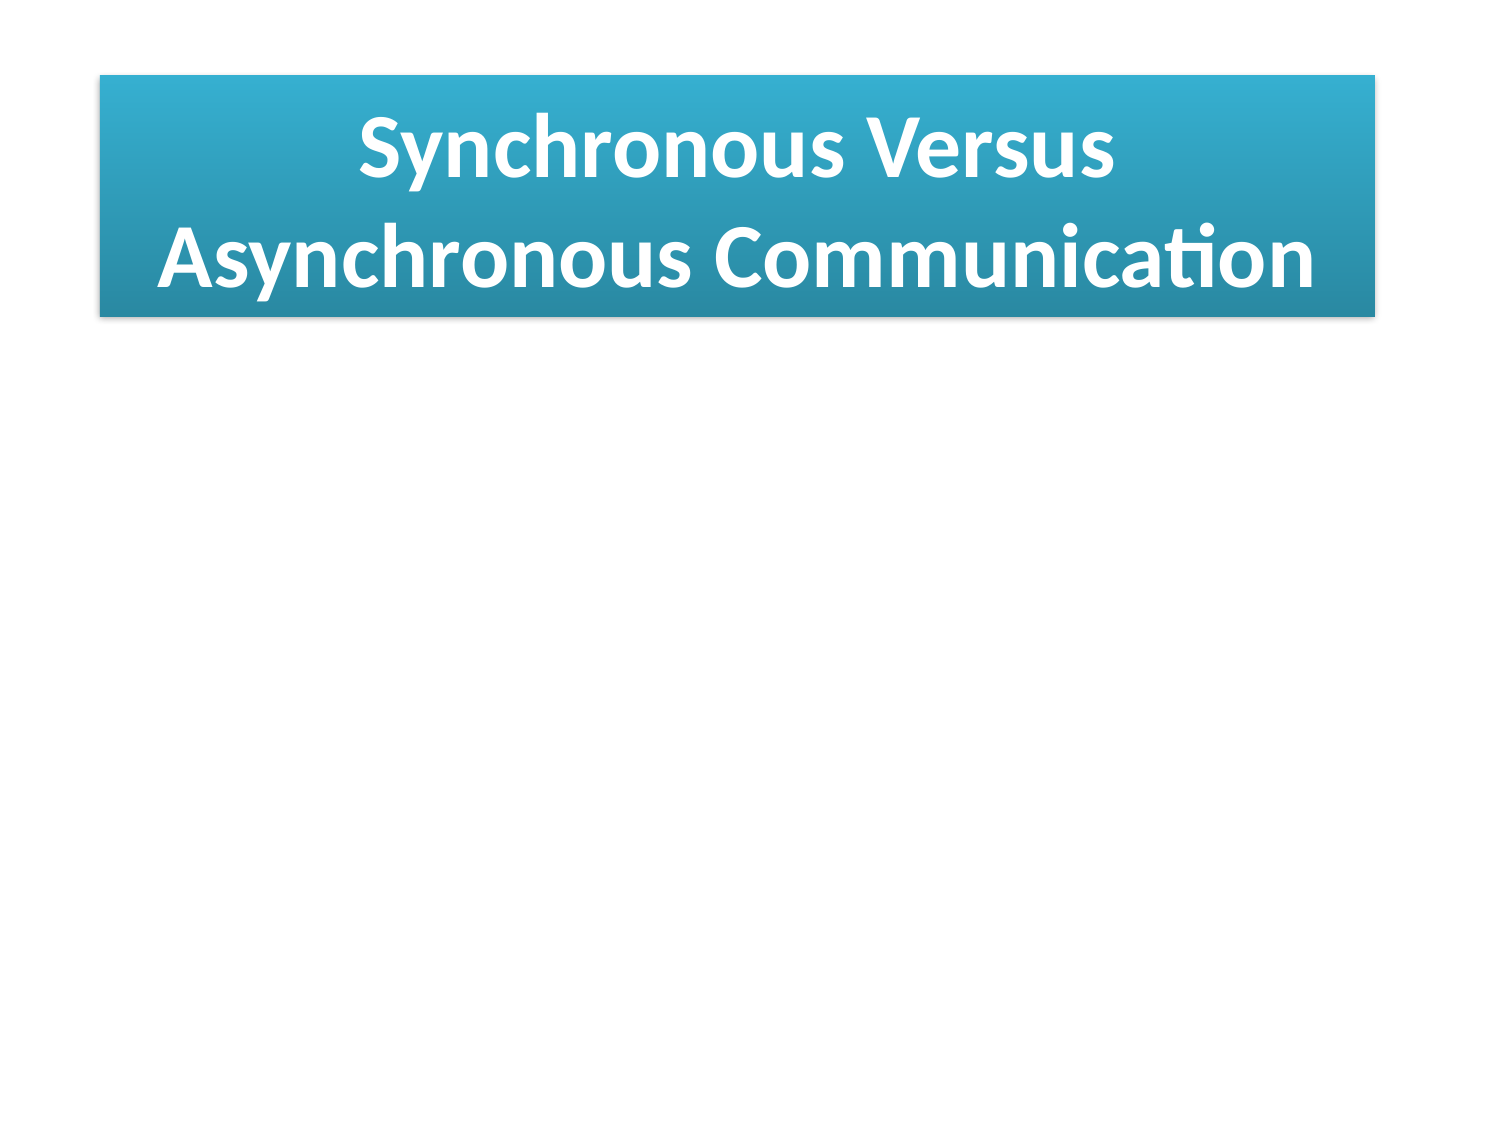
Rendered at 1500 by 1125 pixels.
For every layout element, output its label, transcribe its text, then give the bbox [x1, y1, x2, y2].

title Synchronous Versus Asynchronous Communication [99, 75, 1375, 317]
